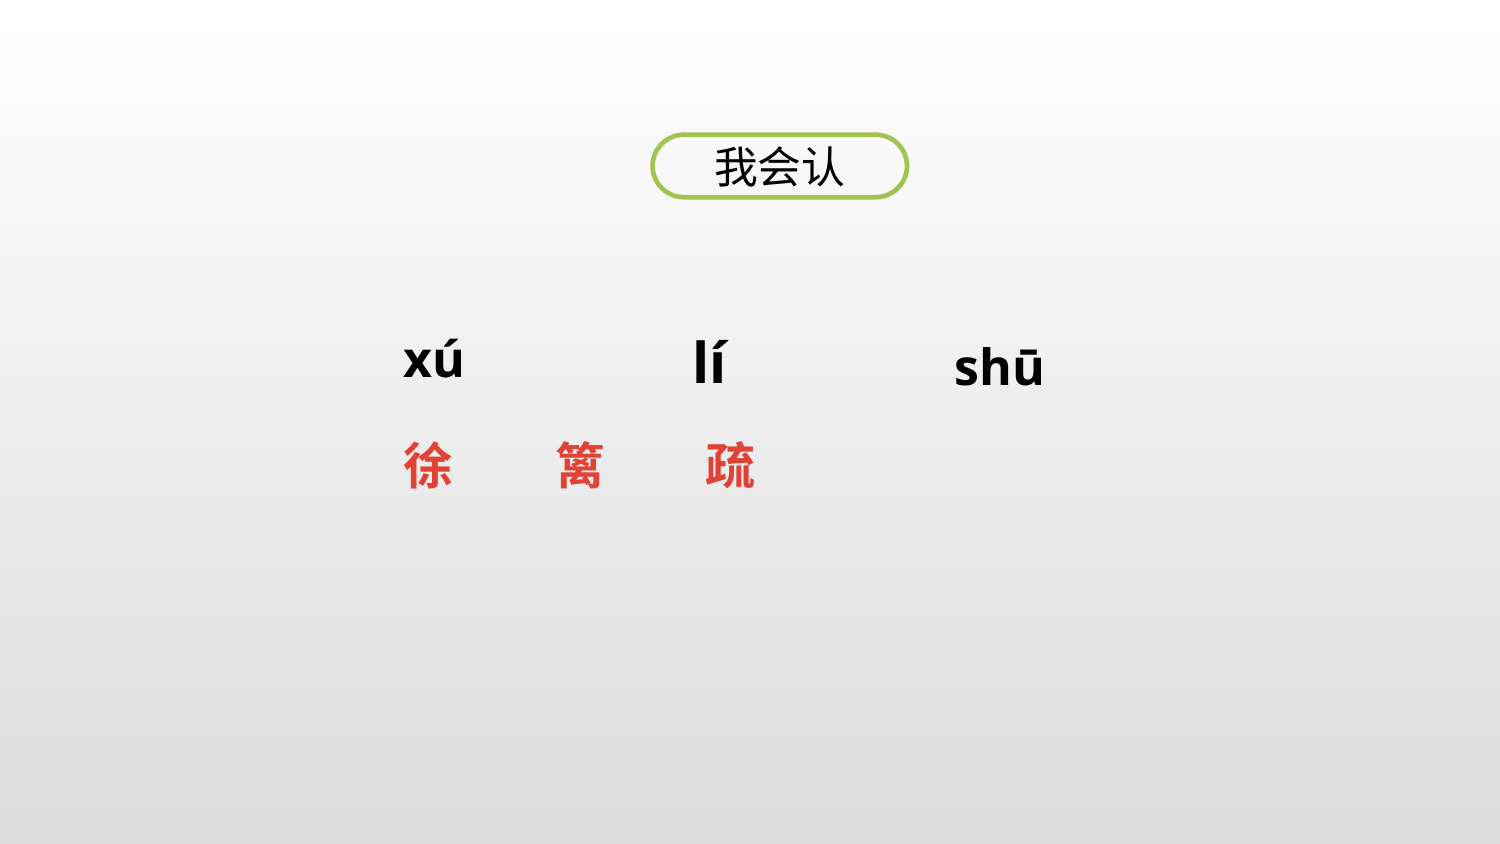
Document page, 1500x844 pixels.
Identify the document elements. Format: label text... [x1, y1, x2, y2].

text_box shū [943, 329, 1079, 401]
text_box 我会认 [651, 133, 909, 199]
text_box lí [681, 322, 775, 401]
text_box xú [391, 322, 500, 394]
text_box 徐 篱 疏 [369, 429, 1067, 501]
